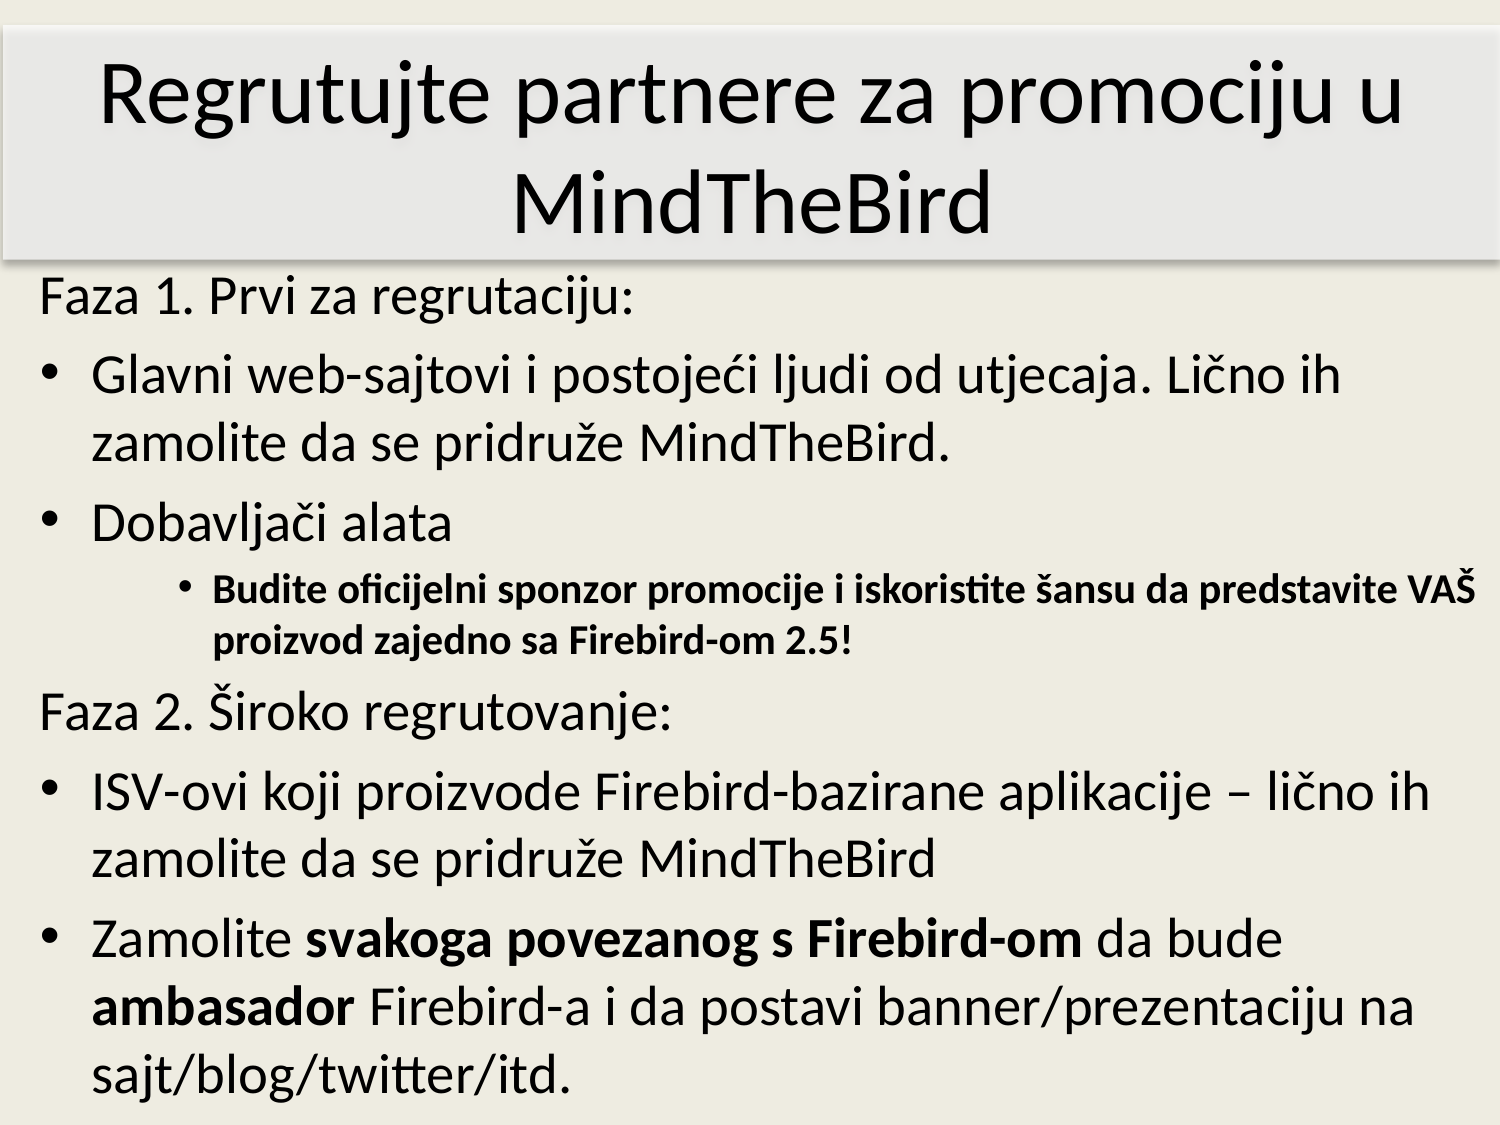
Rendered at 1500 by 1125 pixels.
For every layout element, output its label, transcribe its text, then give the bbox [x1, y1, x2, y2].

list Faza 1. Prvi za regrutaciju: Glavni web-sajtovi i postojeći ljudi od utjecaja. Lično ih zamolite da se pridruže MindTheBird. Dobavljači alata Budite oficijelni sponzor promocije i iskoristite šansu da predstavite VAŠ proizvod zajedno sa Firebird-om 2.5! Faza 2. Široko regrutovanje: ISV-ovi koji proizvode Firebird-bazirane aplikacije – lično ih zamolite da se pridruže MindTheBird Zamolite svakoga povezanog s Firebird-om da bude ambasador Firebird-a i da postavi banner/prezentaciju na sajt/blog/twitter/itd. [24, 271, 1500, 1113]
text_box Regrutujte partnere za promociju u MindTheBird [2, 24, 1500, 260]
